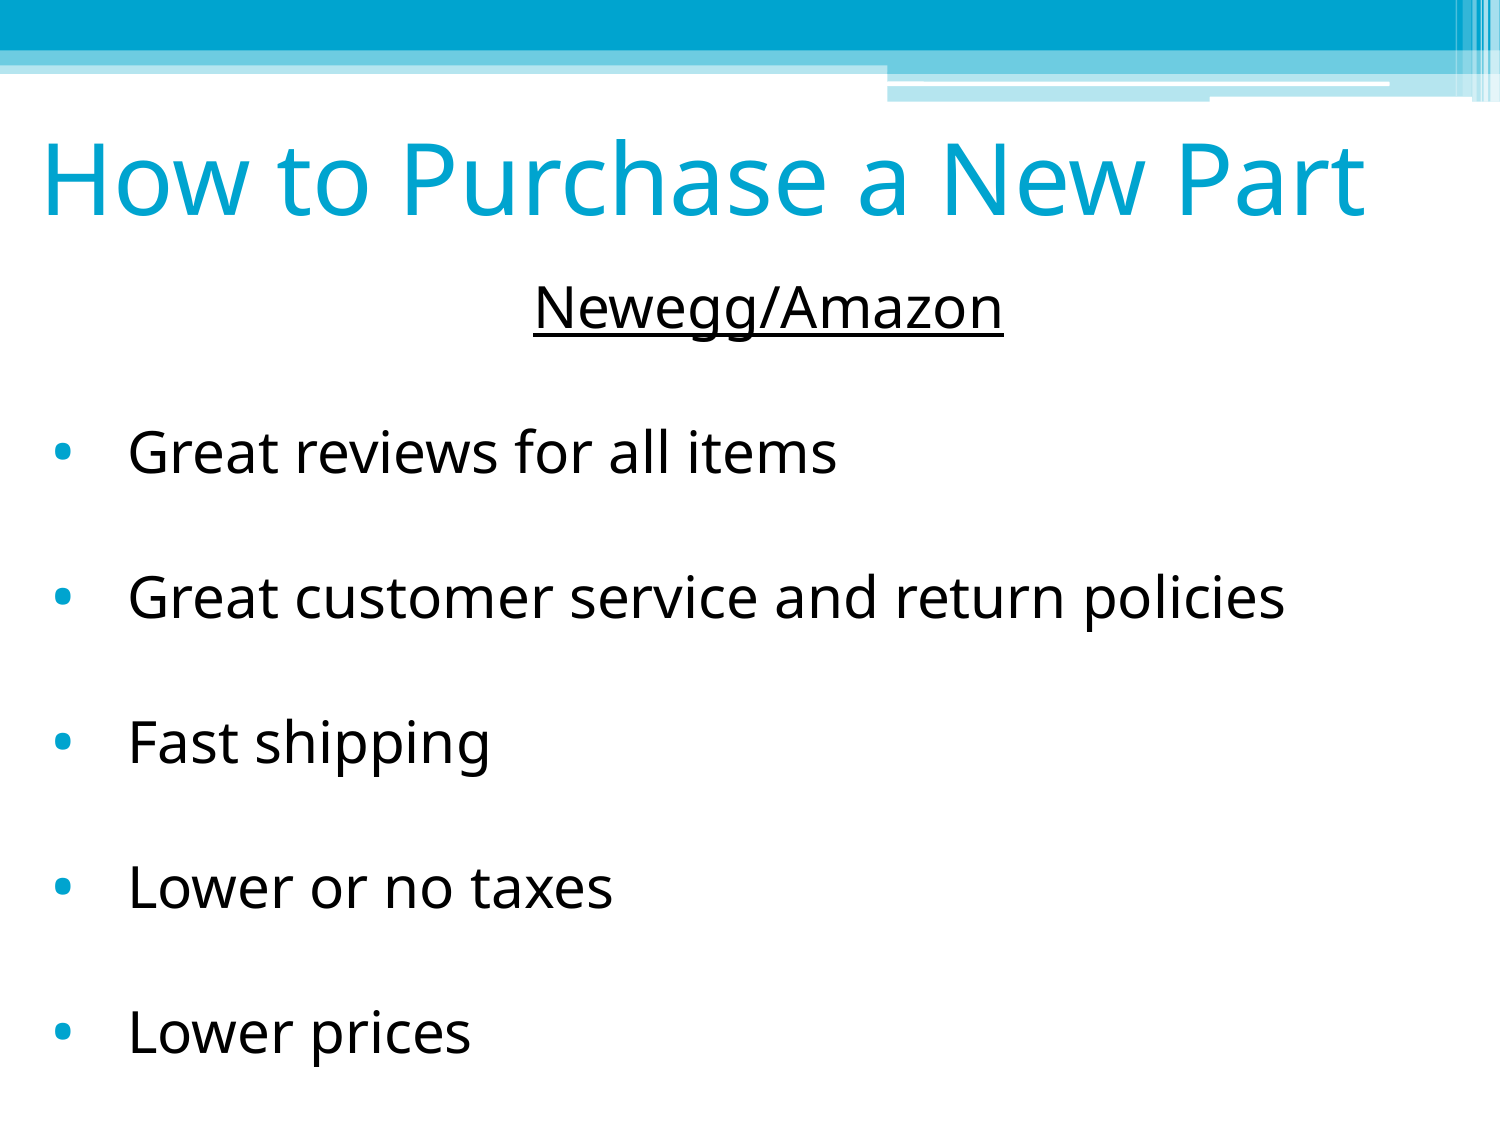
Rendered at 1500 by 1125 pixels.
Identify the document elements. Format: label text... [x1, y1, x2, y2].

title How to Purchase a New Part [24, 87, 1500, 263]
list Newegg/Amazon Great reviews for all items Great customer service and return policies Fast shipping Lower or no taxes Lower prices [37, 263, 1500, 1125]
